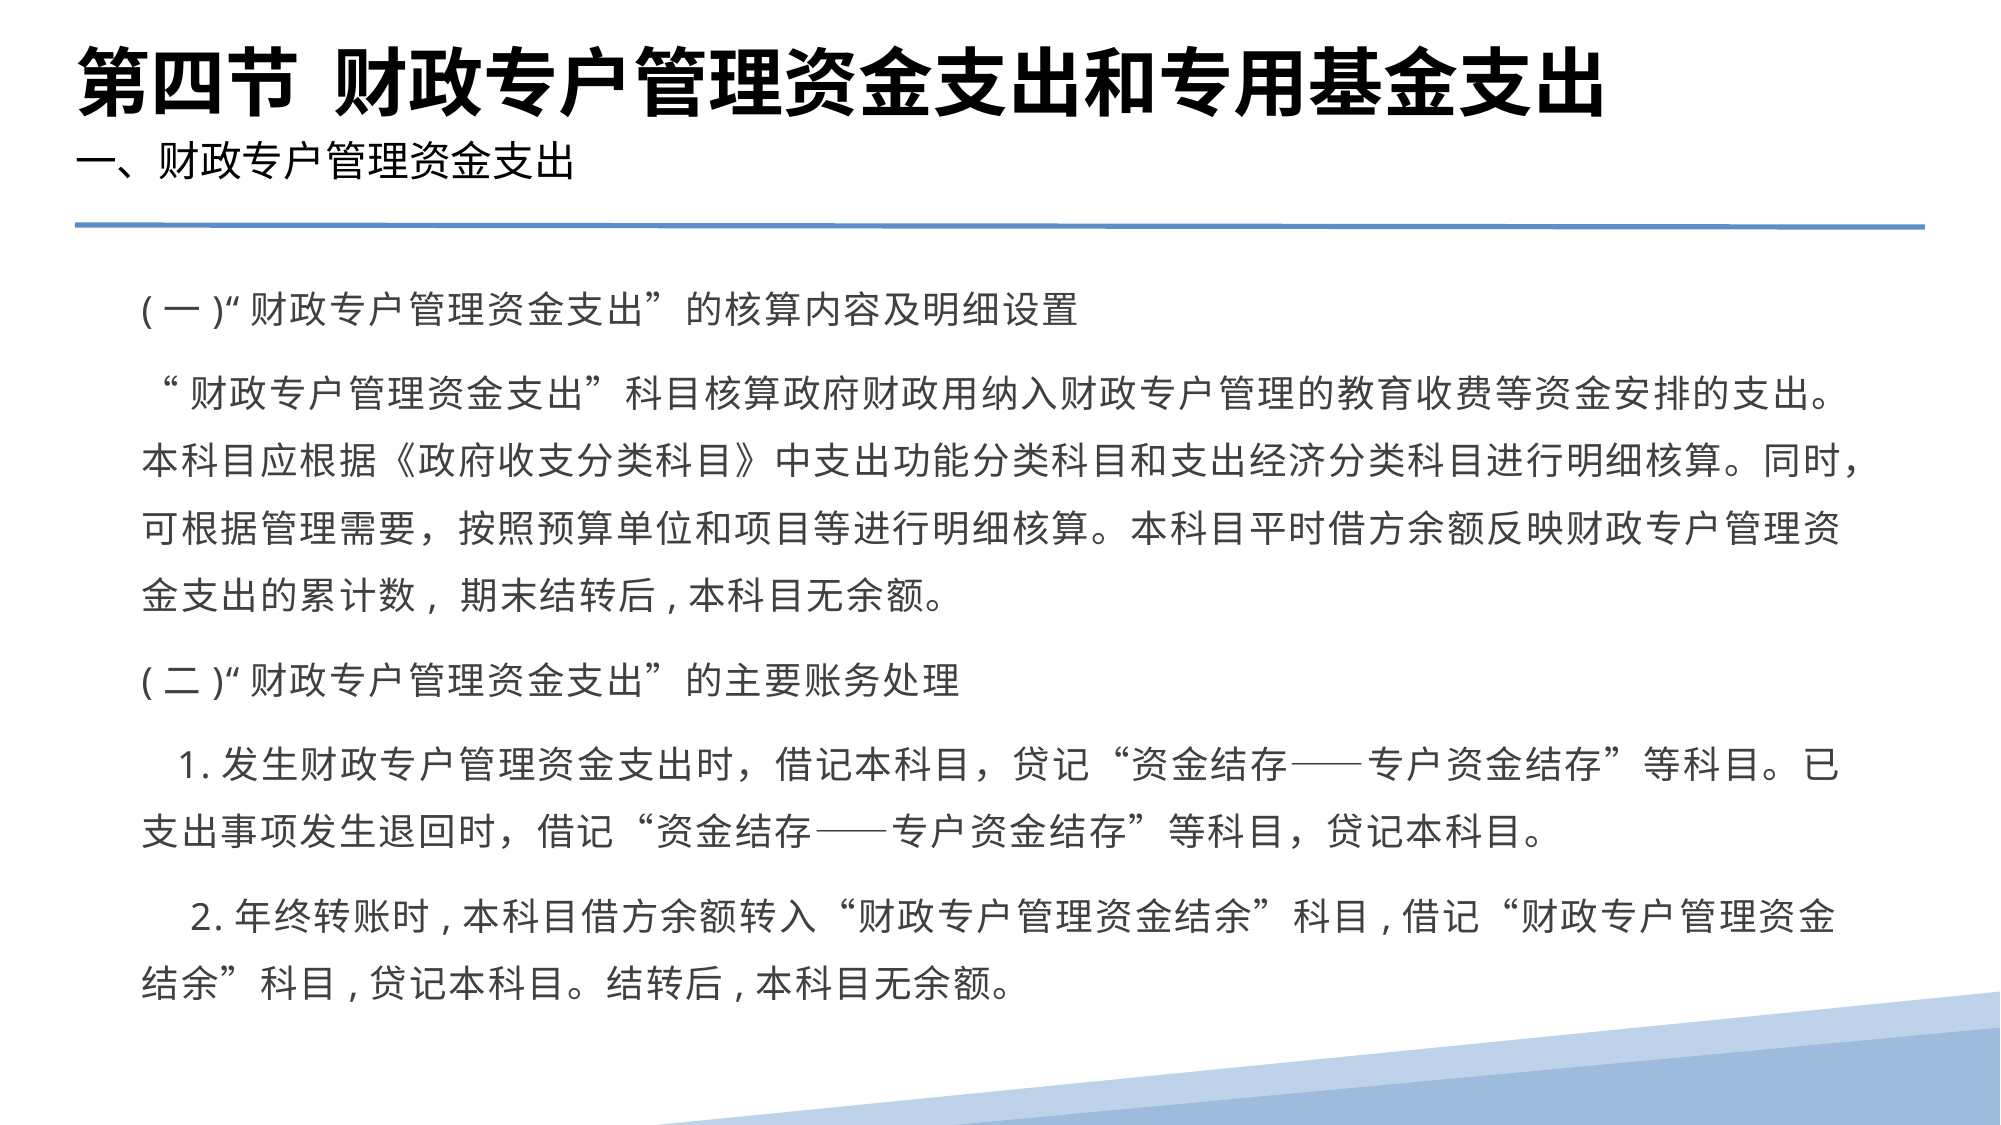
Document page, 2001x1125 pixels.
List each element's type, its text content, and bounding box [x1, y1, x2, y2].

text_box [74, 224, 1925, 228]
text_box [656, 991, 2000, 1125]
text_box 第四节 财政专户管理资金支出和专用基金支出 [75, 24, 1925, 124]
text_box (一)“财政专户管理资金支出”的核算内容及明细设置 “财政专户管理资金支出”科目核算政府财政用纳入财政专户管理的教育收费等资金安排的支出。本科目应根据《政府收支分类科目》中支出功能分类科目和支出经济分类科目进行明细核算。同时，可根据管理需要，按照预算单位和项目等进行明细核算。本科目平时借方余额反映财政专户管理资金支出的累计数, 期末结转后,本科目无余额。 (二)“财政专户管理资金支出”的主要账务处理 1.发生财政专户管理资金支出时，借记本科目，贷记“资金结存——专户资金结存”等科目。已支出事项发生退回时，借记“资金结存——专户资金结存”等科目，贷记本科目。 2.年终转账时,本科目借方余额转入“财政专户管理资金结余”科目,借记“财政专户管理资金结余”科目,贷记本科目。结转后,本科目无余额。 [131, 228, 1862, 1044]
text_box 一、财政专户管理资金支出 [75, 124, 1925, 200]
